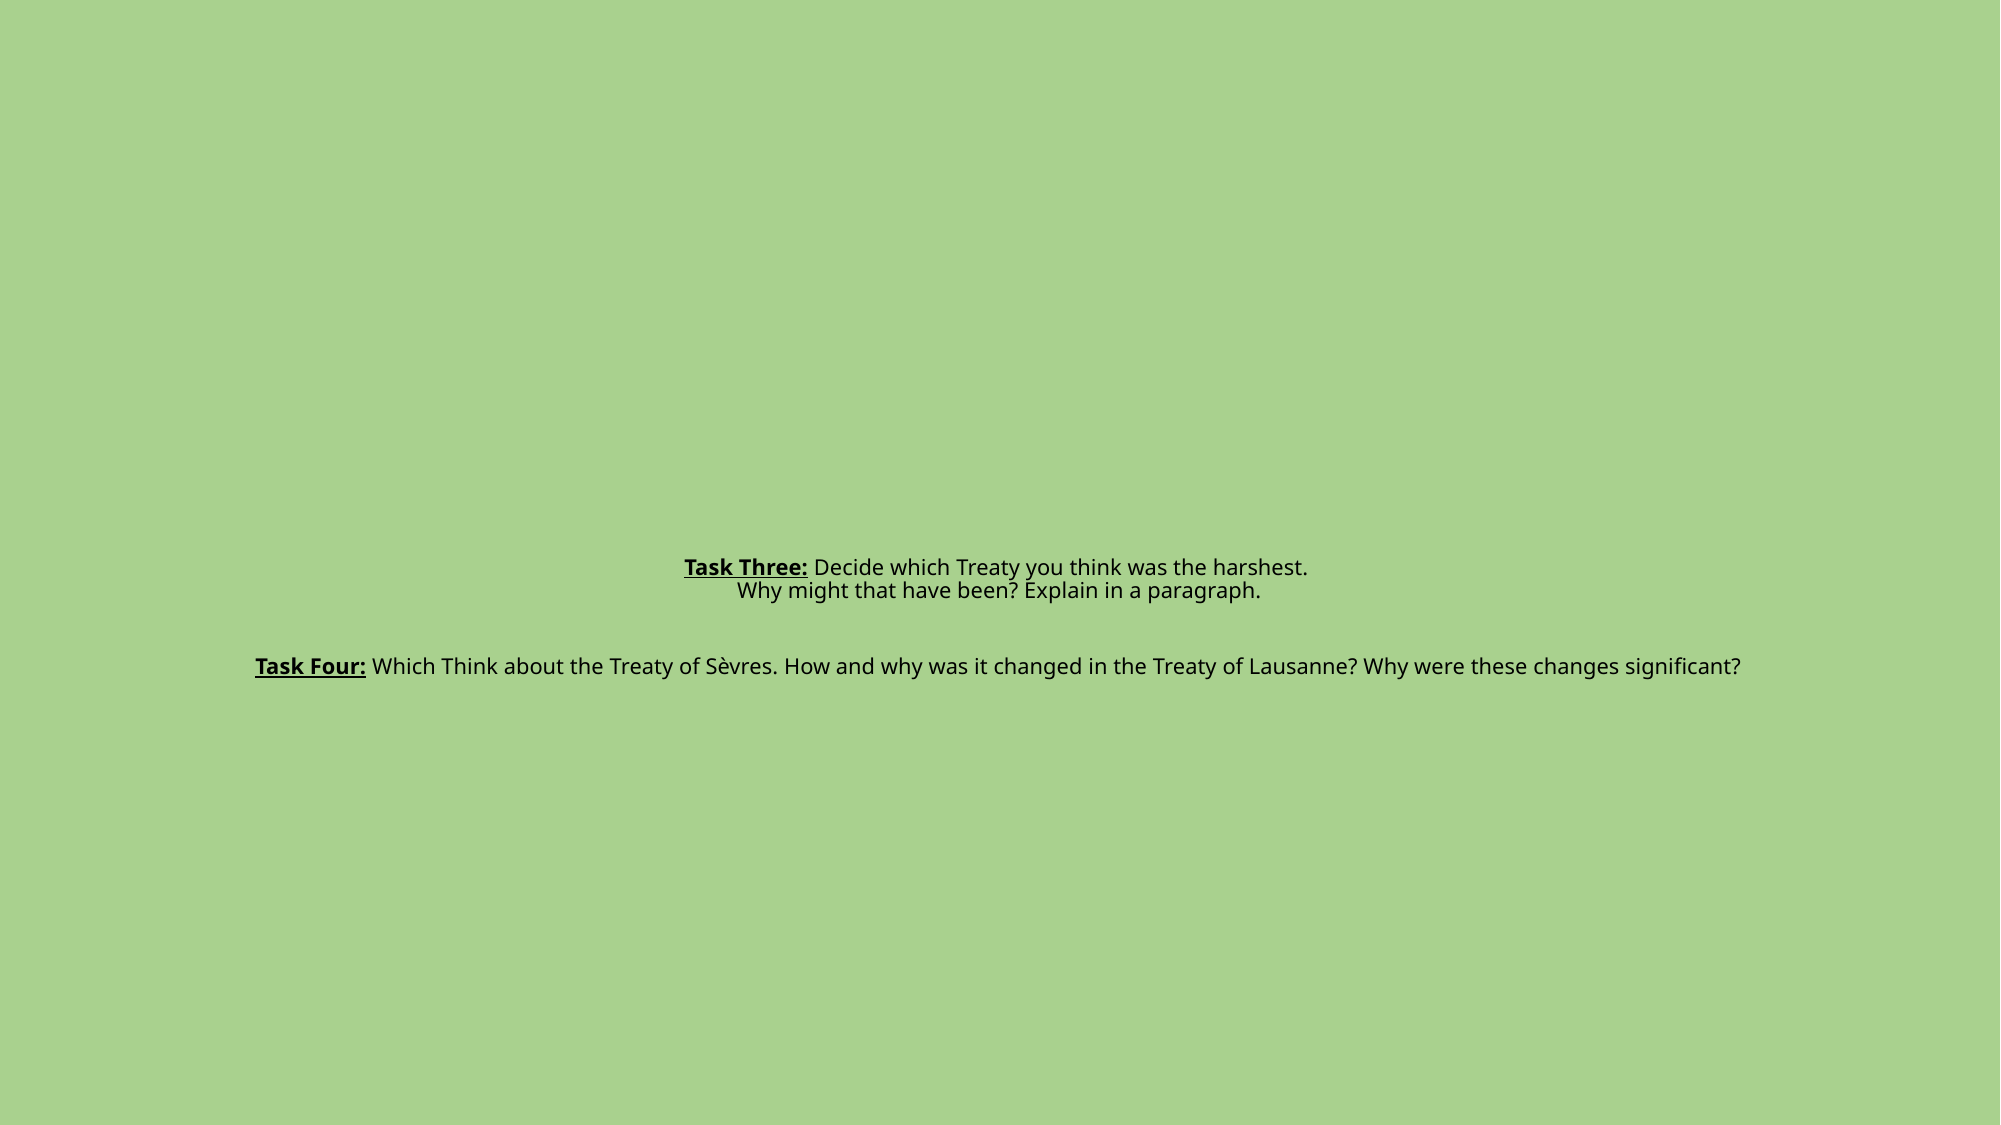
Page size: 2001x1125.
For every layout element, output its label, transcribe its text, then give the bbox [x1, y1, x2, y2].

title Task Three: Decide which Treaty you think was the harshest. Why might that have been? Explain in a paragraph. Task Four: Which Think about the Treaty of Sèvres. How and why was it changed in the Treaty of Lausanne? Why were these changes significant? [137, 545, 1863, 764]
